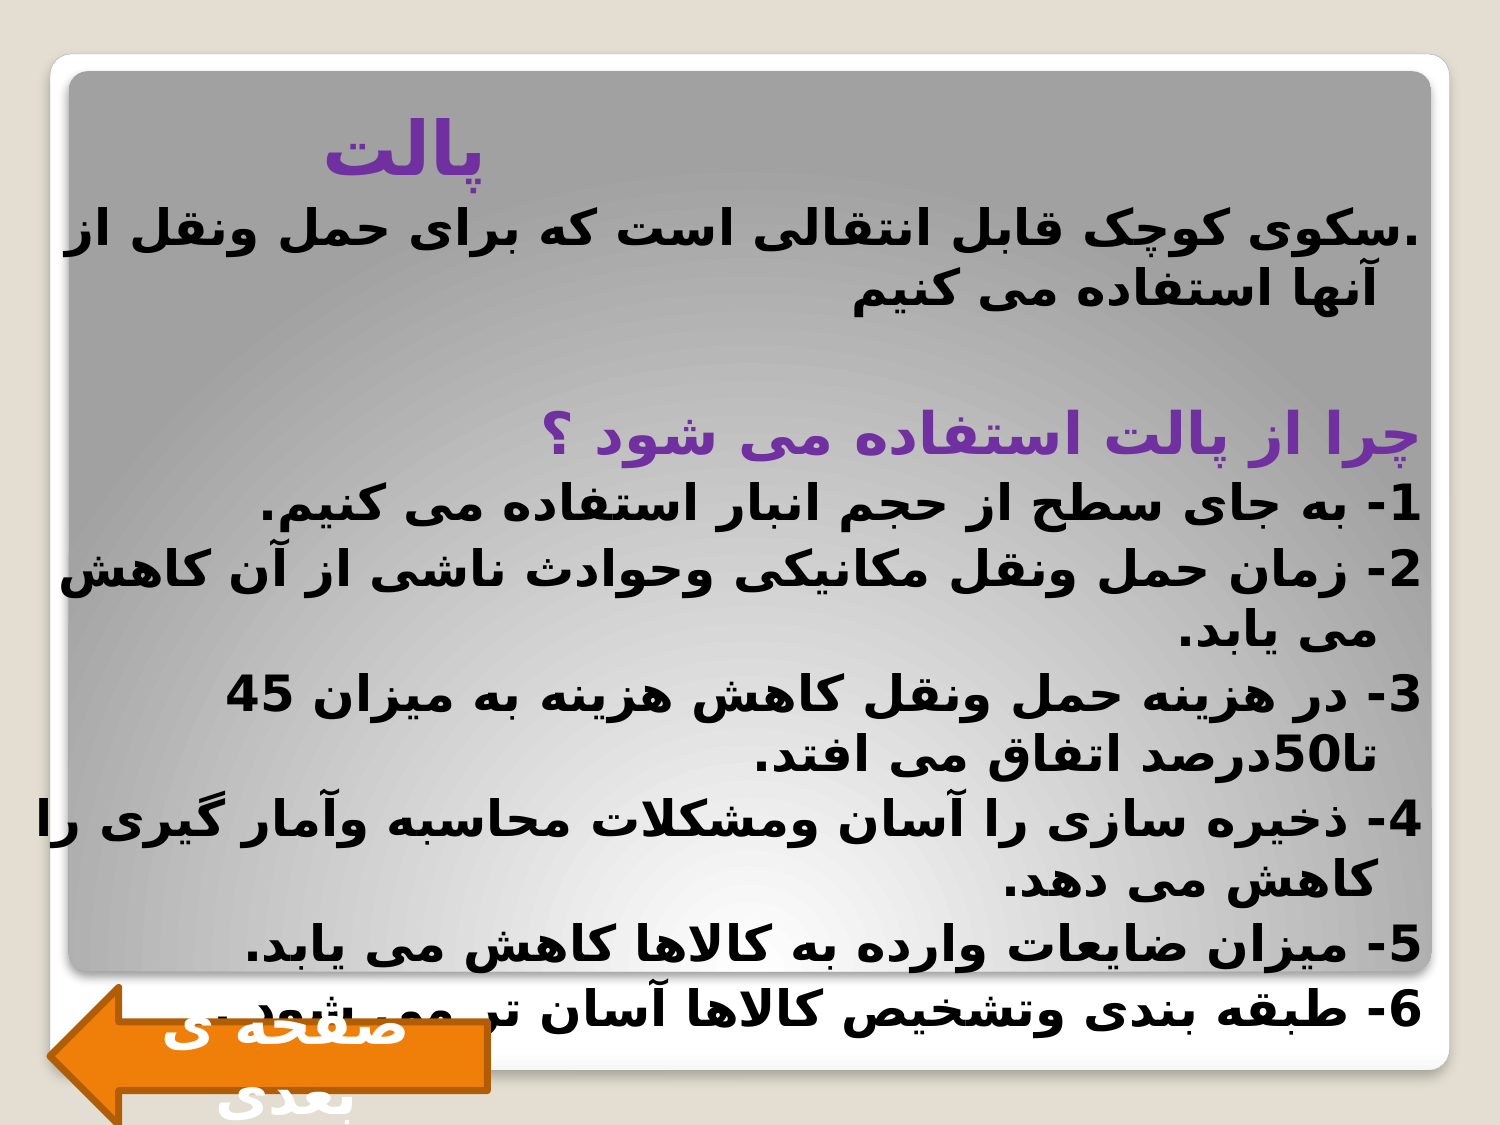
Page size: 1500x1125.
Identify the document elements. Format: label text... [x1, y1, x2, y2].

text_box صفحه ی بعدی [46, 984, 491, 1125]
list پالت .سکوی کوچک قابل انتقالی است که برای حمل ونقل از آنها استفاده می کنیم چرا از پالت استفاده می شود ؟ 1- به جای سطح از حجم انبار استفاده می کنیم. 2- زمان حمل ونقل مکانیکی وحوادث ناشی از آن کاهش می یابد. 3- در هزینه حمل ونقل کاهش هزینه به میزان 45 تا50درصد اتفاق می افتد. 4- ذخیره سازی را آسان ومشکلات محاسبه وآمار گیری را کاهش می دهد. 5- میزان ضایعات وارده به کالاها کاهش می یابد. 6- طبقه بندی وتشخیص کالاها آسان تر می شود . [0, 0, 1438, 1125]
